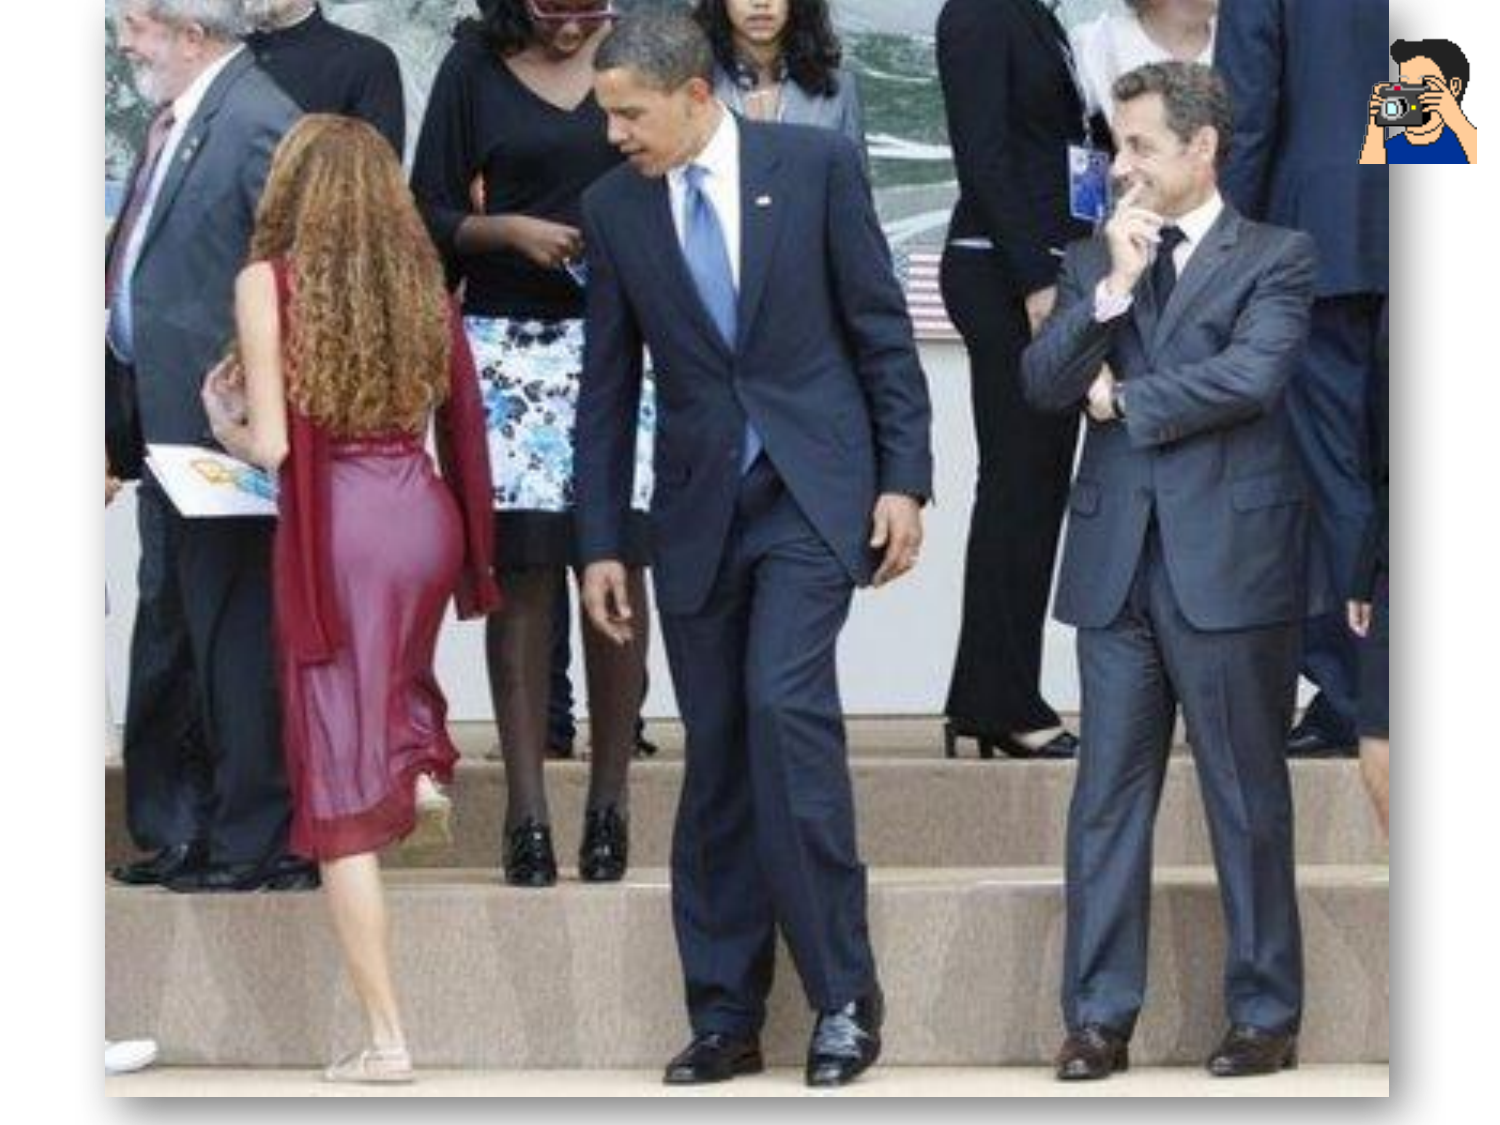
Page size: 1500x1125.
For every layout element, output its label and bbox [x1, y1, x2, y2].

picture [105, 0, 1477, 1098]
